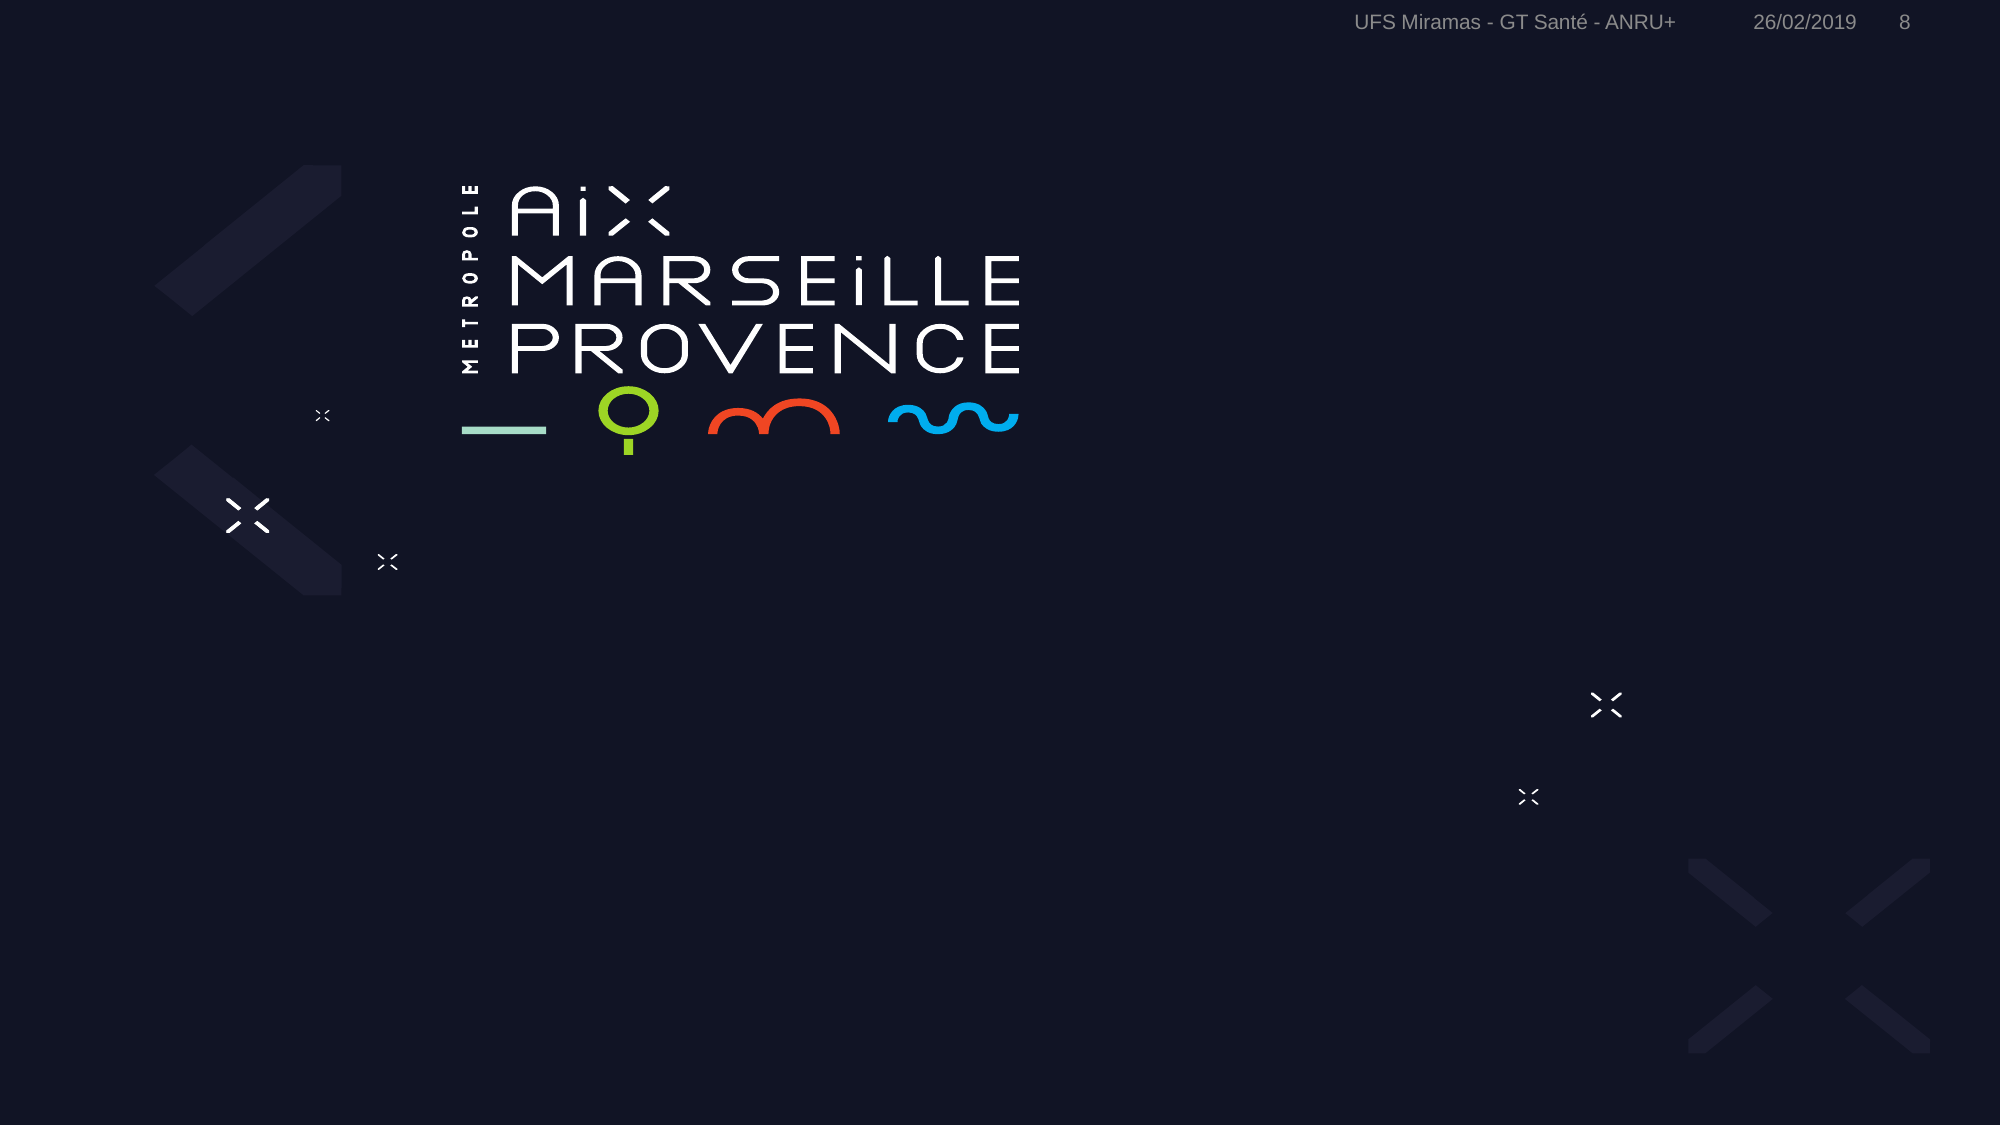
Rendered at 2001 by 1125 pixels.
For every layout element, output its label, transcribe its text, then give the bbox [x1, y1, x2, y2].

slide_number 8 [1881, 0, 2000, 43]
footer UFS Miramas - GT Santé - ANRU+ [136, 0, 1693, 43]
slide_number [1693, 0, 1874, 43]
